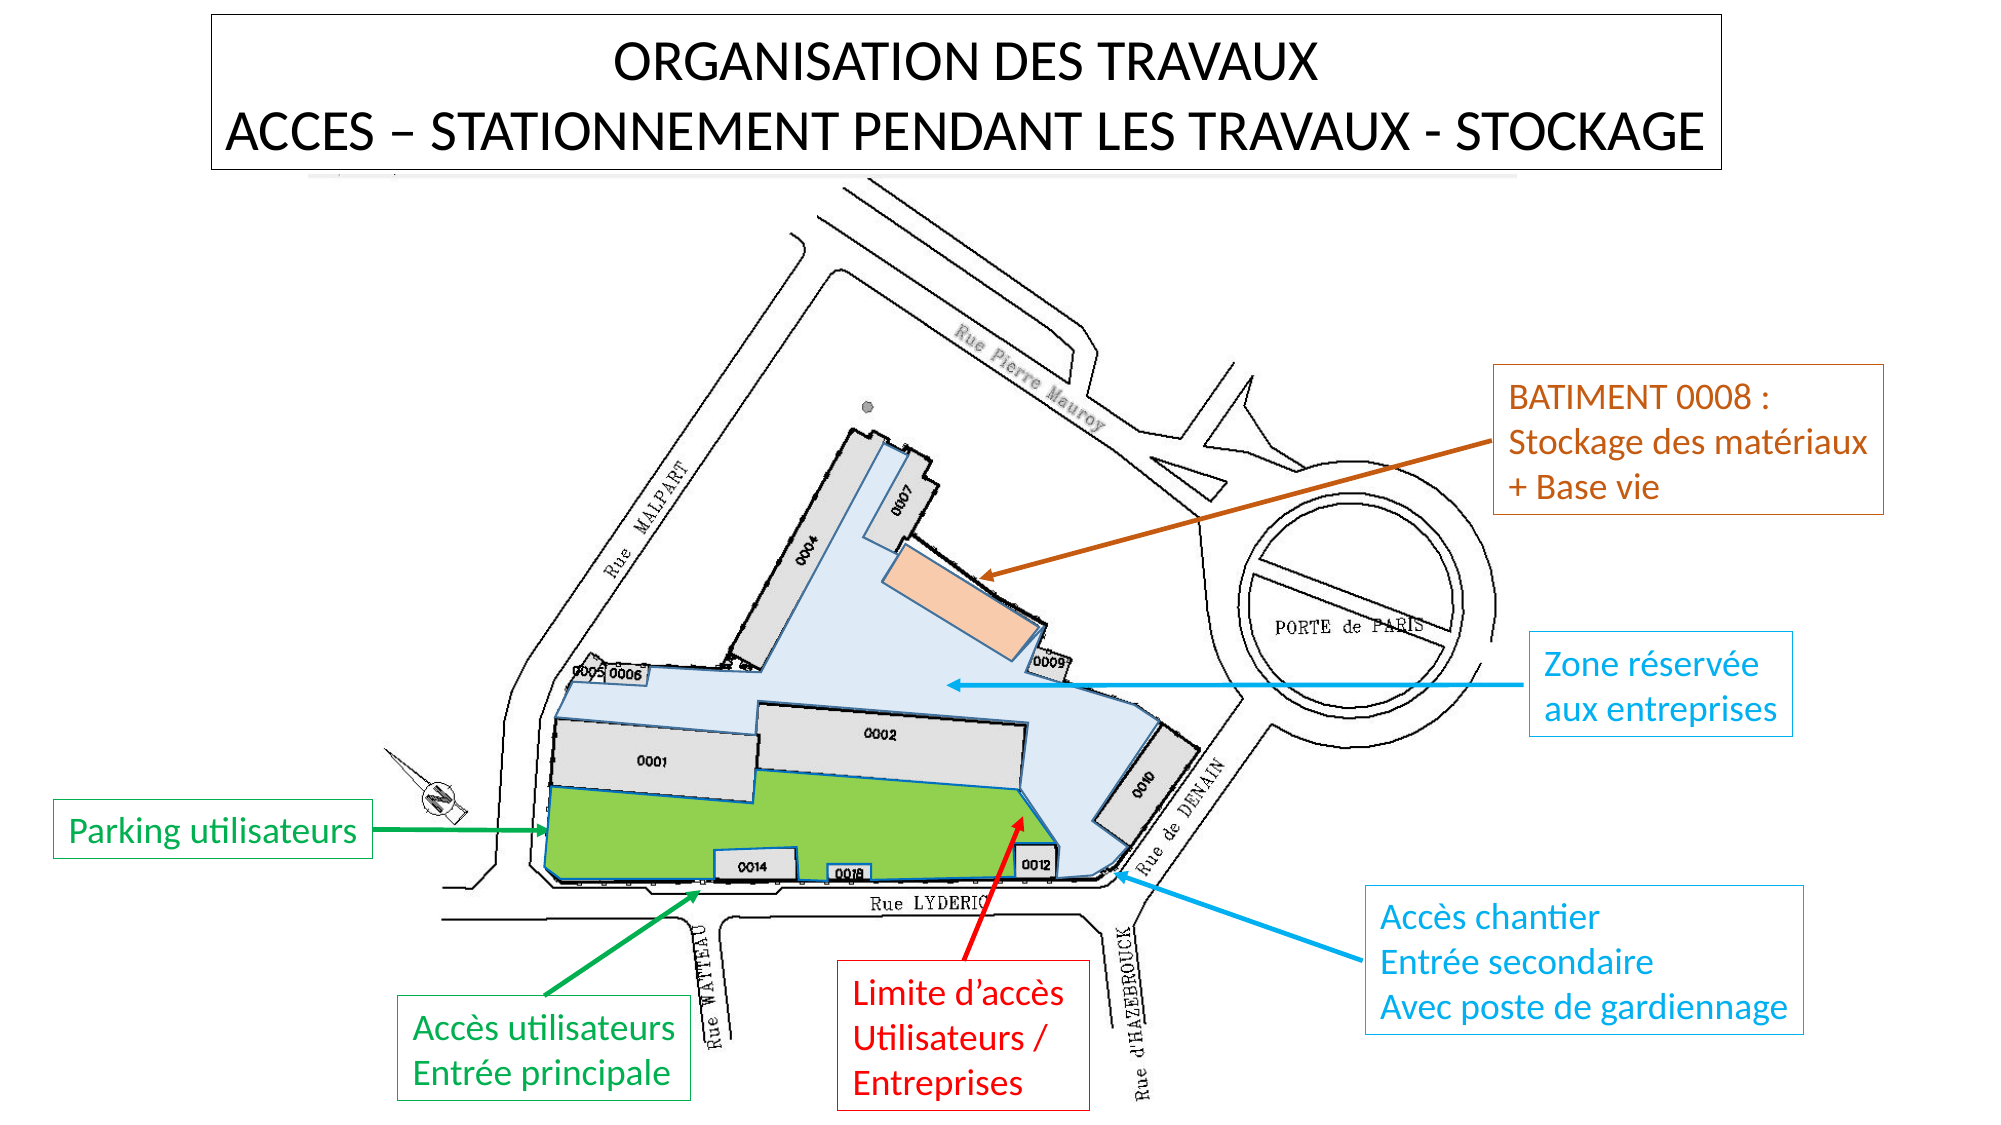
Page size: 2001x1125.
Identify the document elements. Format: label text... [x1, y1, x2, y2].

picture [1367, 887, 1517, 1033]
text_box Accès chantier Entrée secondaire Avec poste de gardiennage [1517, 885, 1804, 1035]
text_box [978, 440, 1492, 579]
picture [308, 174, 1517, 1125]
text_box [1113, 872, 1363, 961]
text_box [1017, 789, 1056, 844]
text_box Parking utilisateurs [53, 799, 308, 859]
text_box ORGANISATION DES TRAVAUX ACCES – STATIONNEMENT PENDANT LES TRAVAUX - STOCKAGE [211, 14, 1722, 170]
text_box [963, 816, 1023, 961]
picture [1508, 966, 1517, 971]
text_box Zone réservée aux entreprises [1529, 631, 1793, 737]
text_box BATIMENT 0008 : Stockage des matériaux + Base vie [1517, 364, 1884, 515]
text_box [544, 890, 701, 996]
